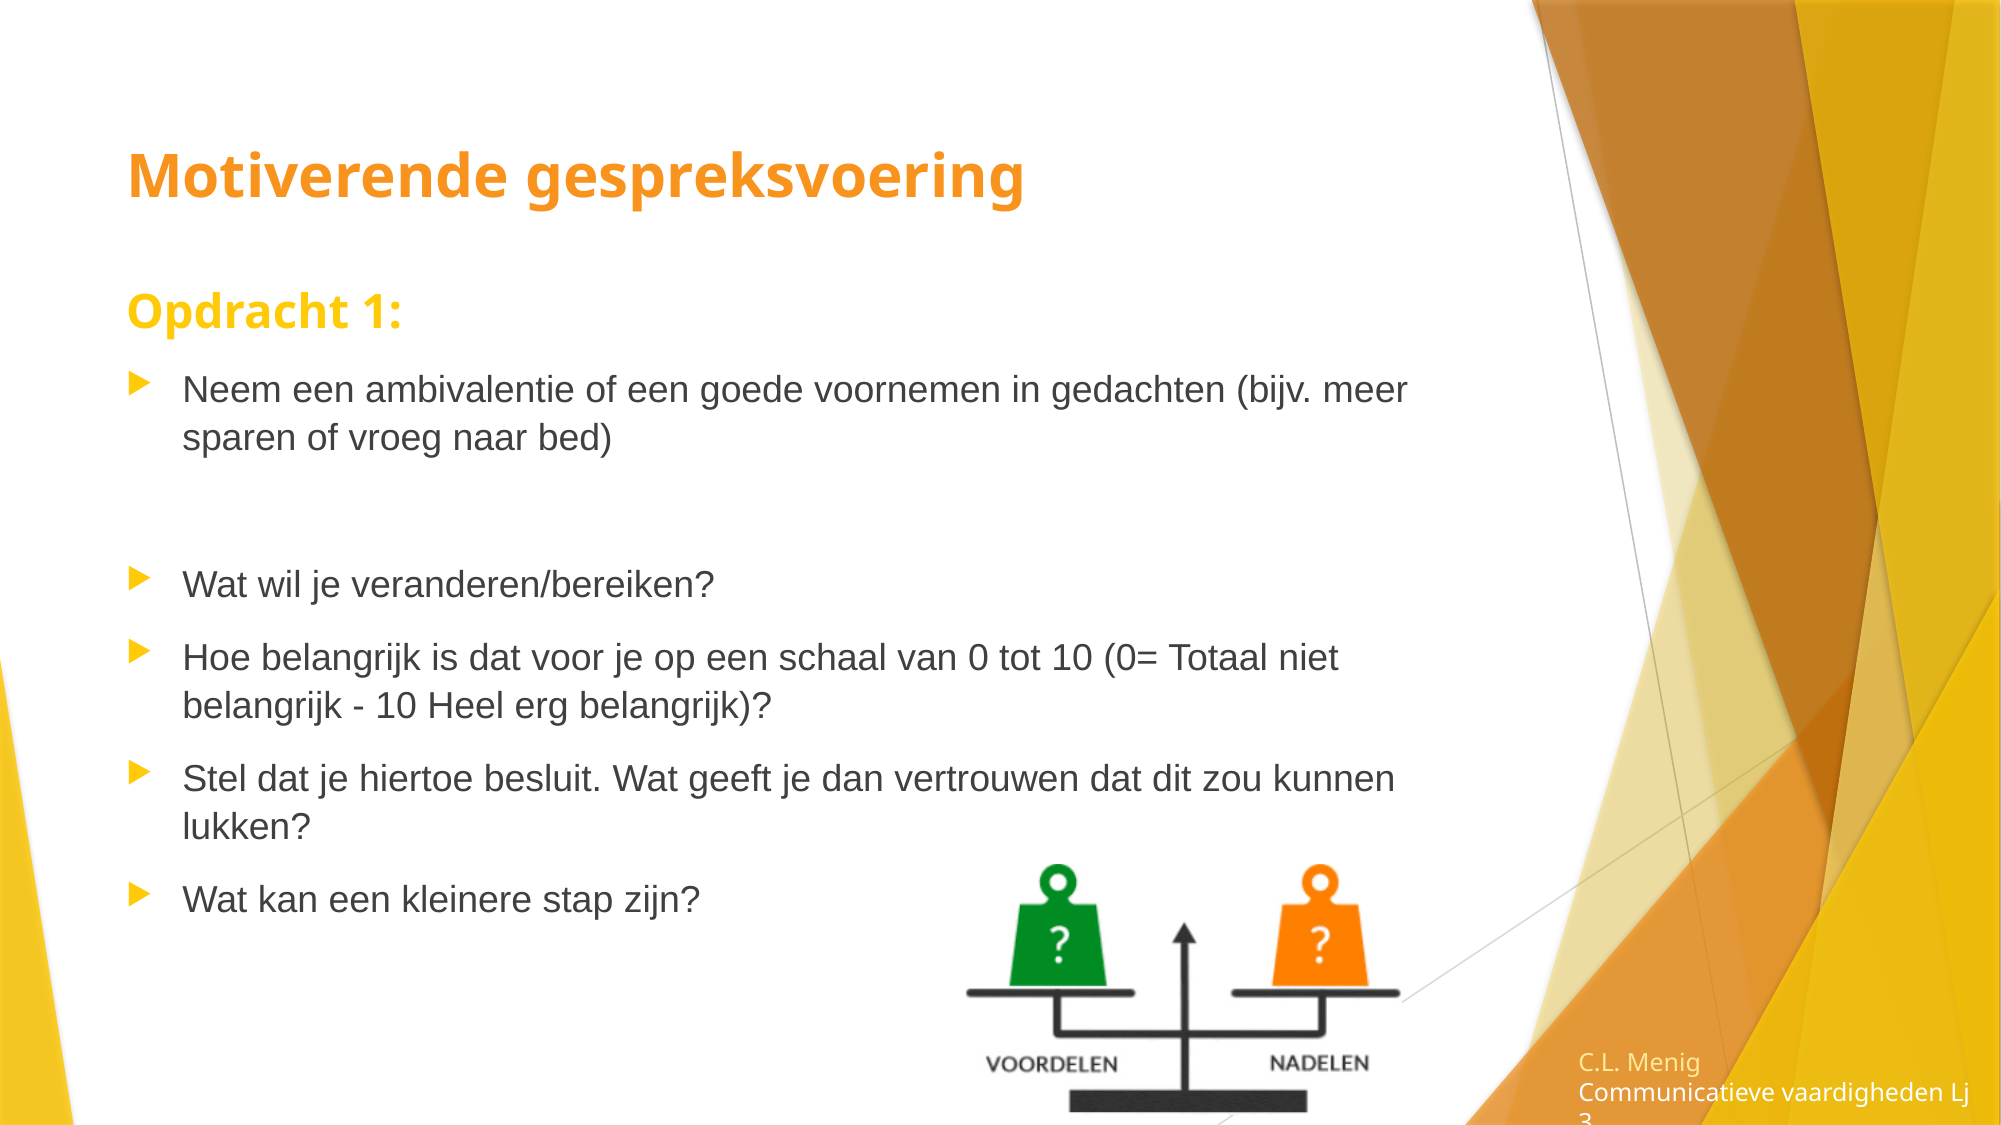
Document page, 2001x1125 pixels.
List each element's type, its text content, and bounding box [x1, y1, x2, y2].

text_box Motiverende gespreksvoering Opdracht 1: [111, 129, 1522, 347]
list Neem een ambivalentie of een goede voornemen in gedachten (bijv. meer sparen of vroeg naar bed) Wat wil je veranderen/bereiken? Hoe belangrijk is dat voor je op een schaal van 0 tot 10 (0= Totaal niet belangrijk - 10 Heel erg belangrijk)? Stel dat je hiertoe besluit. Wat geeft je dan vertrouwen dat dit zou kunnen lukken? Wat kan een kleinere stap zijn? [111, 354, 1522, 992]
text_box C.L. Menig Communicatieve vaardigheden Lj 3 [1563, 1038, 2000, 1125]
picture [964, 863, 1403, 1115]
